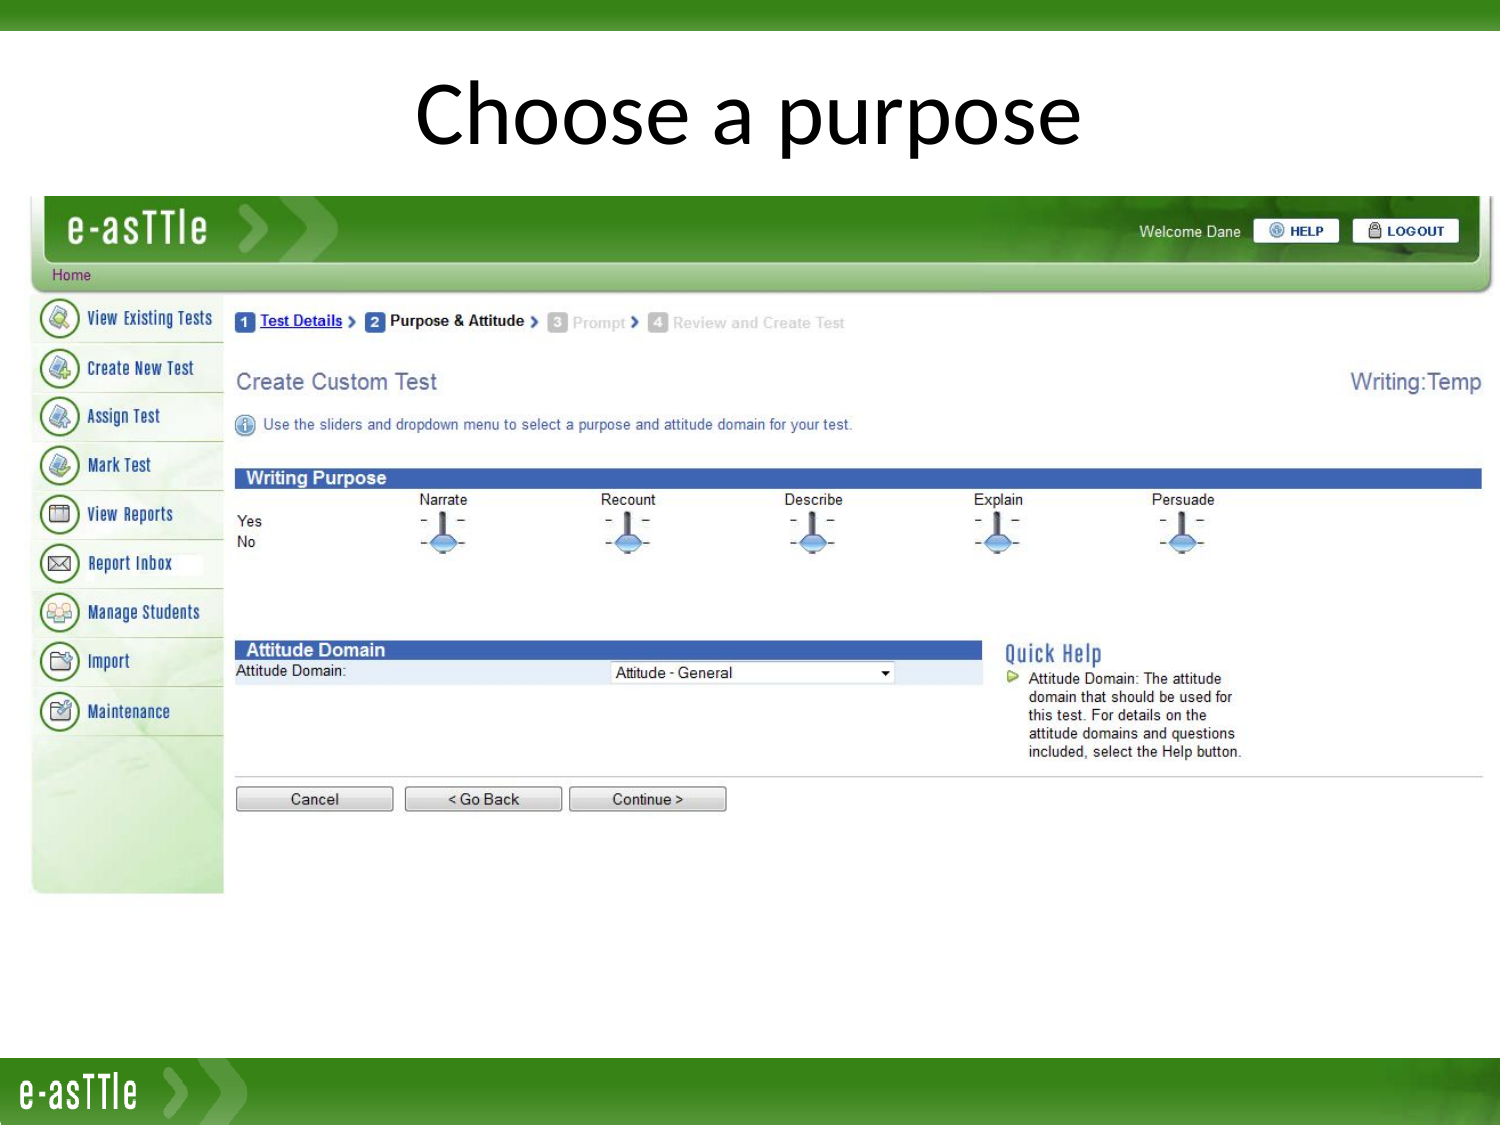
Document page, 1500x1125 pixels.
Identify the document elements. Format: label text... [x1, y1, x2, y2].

text_box Choose a purpose [74, 45, 1425, 194]
picture [0, 1058, 1500, 1125]
picture [0, 0, 1500, 32]
picture [23, 195, 1500, 914]
